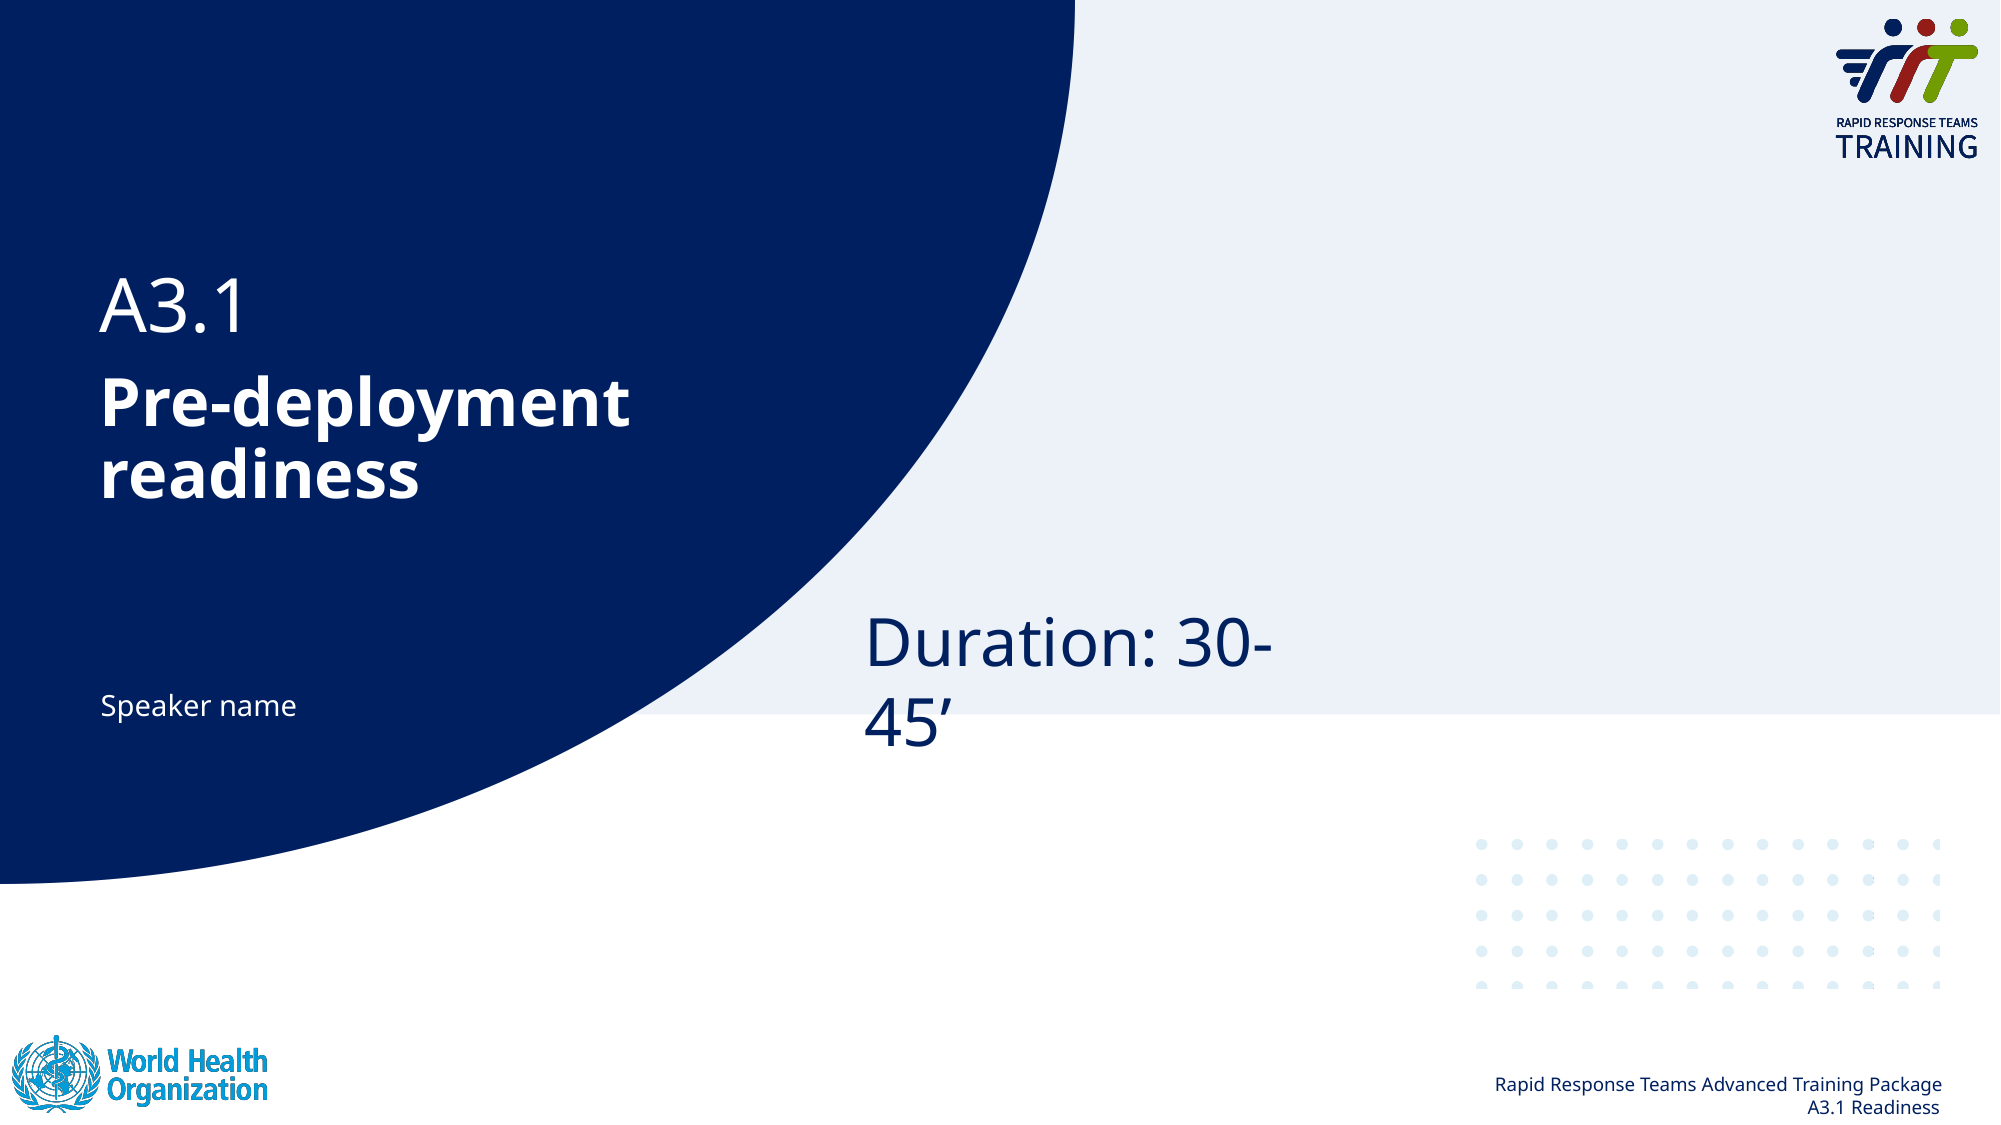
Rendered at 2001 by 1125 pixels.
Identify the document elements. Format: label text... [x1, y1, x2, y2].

picture [50, 1108, 62, 1113]
picture [1476, 839, 1940, 989]
picture [12, 1083, 48, 1113]
picture [22, 1062, 26, 1077]
picture [46, 1056, 54, 1062]
picture [1835, 19, 1978, 167]
picture [30, 1083, 37, 1091]
text_box A3.1 [92, 250, 1086, 355]
picture [36, 1088, 78, 1105]
picture [12, 1035, 54, 1068]
picture [0, 0, 1075, 884]
title Pre-deployment readiness [91, 242, 830, 640]
text_box Duration: 30-45’ [856, 592, 1319, 768]
picture [34, 1054, 43, 1078]
text_box Speaker name [93, 680, 476, 730]
picture [59, 1035, 267, 1113]
picture [71, 1053, 90, 1091]
picture [24, 1054, 36, 1087]
picture [40, 1062, 47, 1070]
slide_number 1 [1882, 1037, 1916, 1092]
